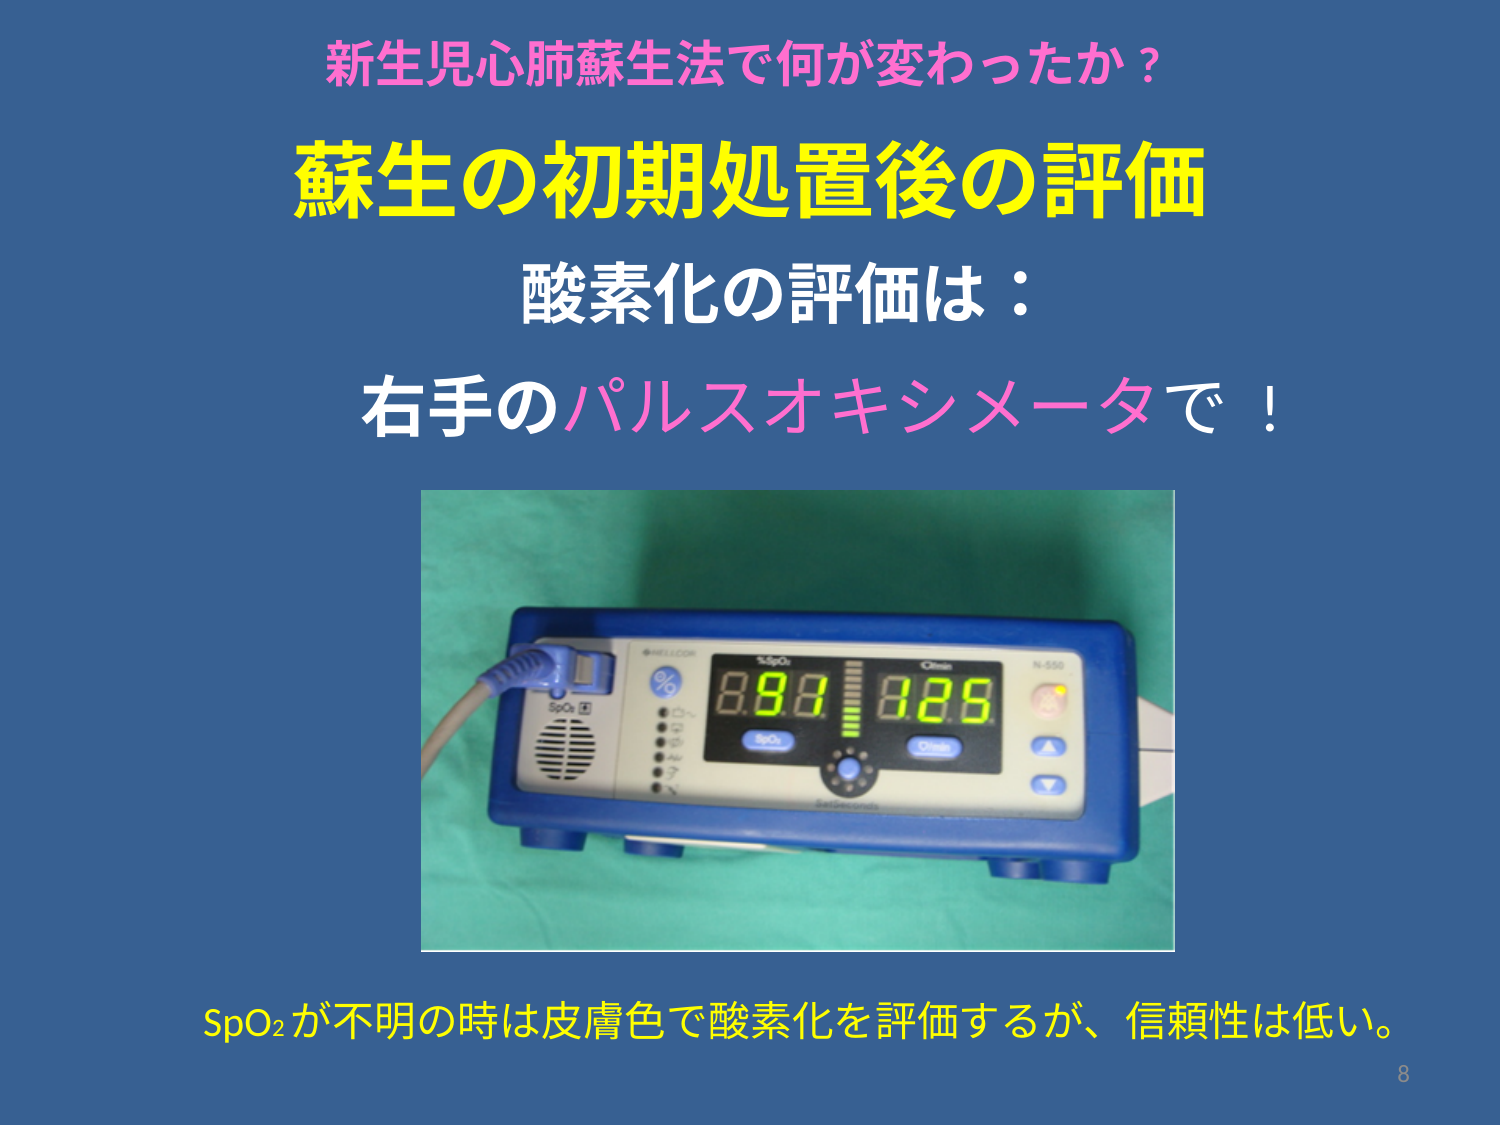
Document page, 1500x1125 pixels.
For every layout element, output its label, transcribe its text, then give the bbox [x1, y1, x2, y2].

text_box 酸素化の評価は： 右手のパルスオキシメータで ! [99, 244, 1475, 453]
title 蘇生の初期処置後の評価 [37, 59, 1463, 297]
text_box SpO2が不明の時は皮膚色で酸素化を評価するが、信頼性は低い。 [188, 987, 1433, 1053]
slide_number 8 [1074, 1042, 1425, 1103]
picture [421, 490, 1176, 953]
text_box 新生児心肺蘇生法で何が変わったか? [310, 24, 1176, 100]
